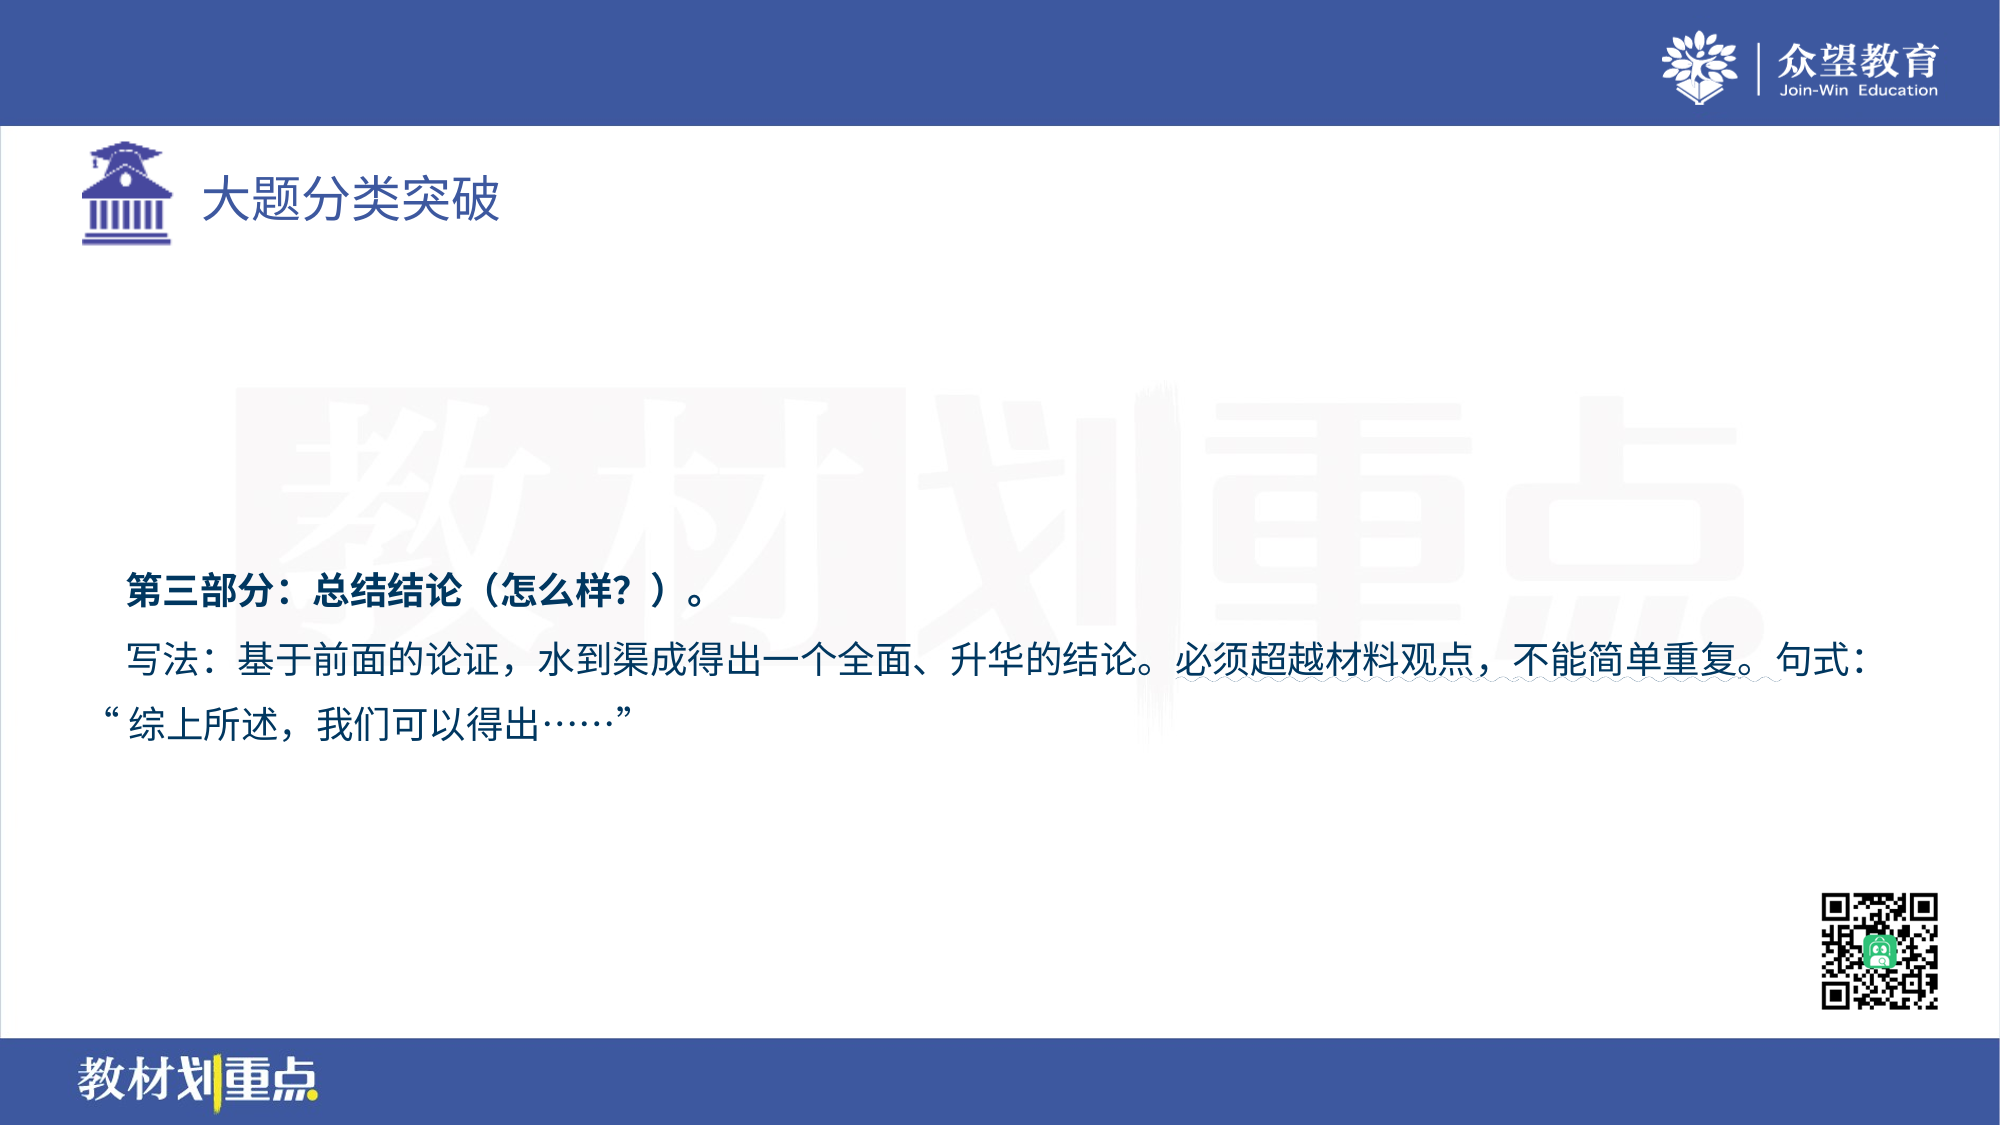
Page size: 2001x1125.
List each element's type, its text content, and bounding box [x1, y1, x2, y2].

text_box 第三部分：总结结论（怎么样？）。 写法：基于前面的论证，水到渠成得出一个全面、升华的结论。必须超越材料观点，不能简单重复。句式： “综上所述，我们可以得出……” [82, 543, 1817, 739]
picture [0, 0, 2000, 1125]
